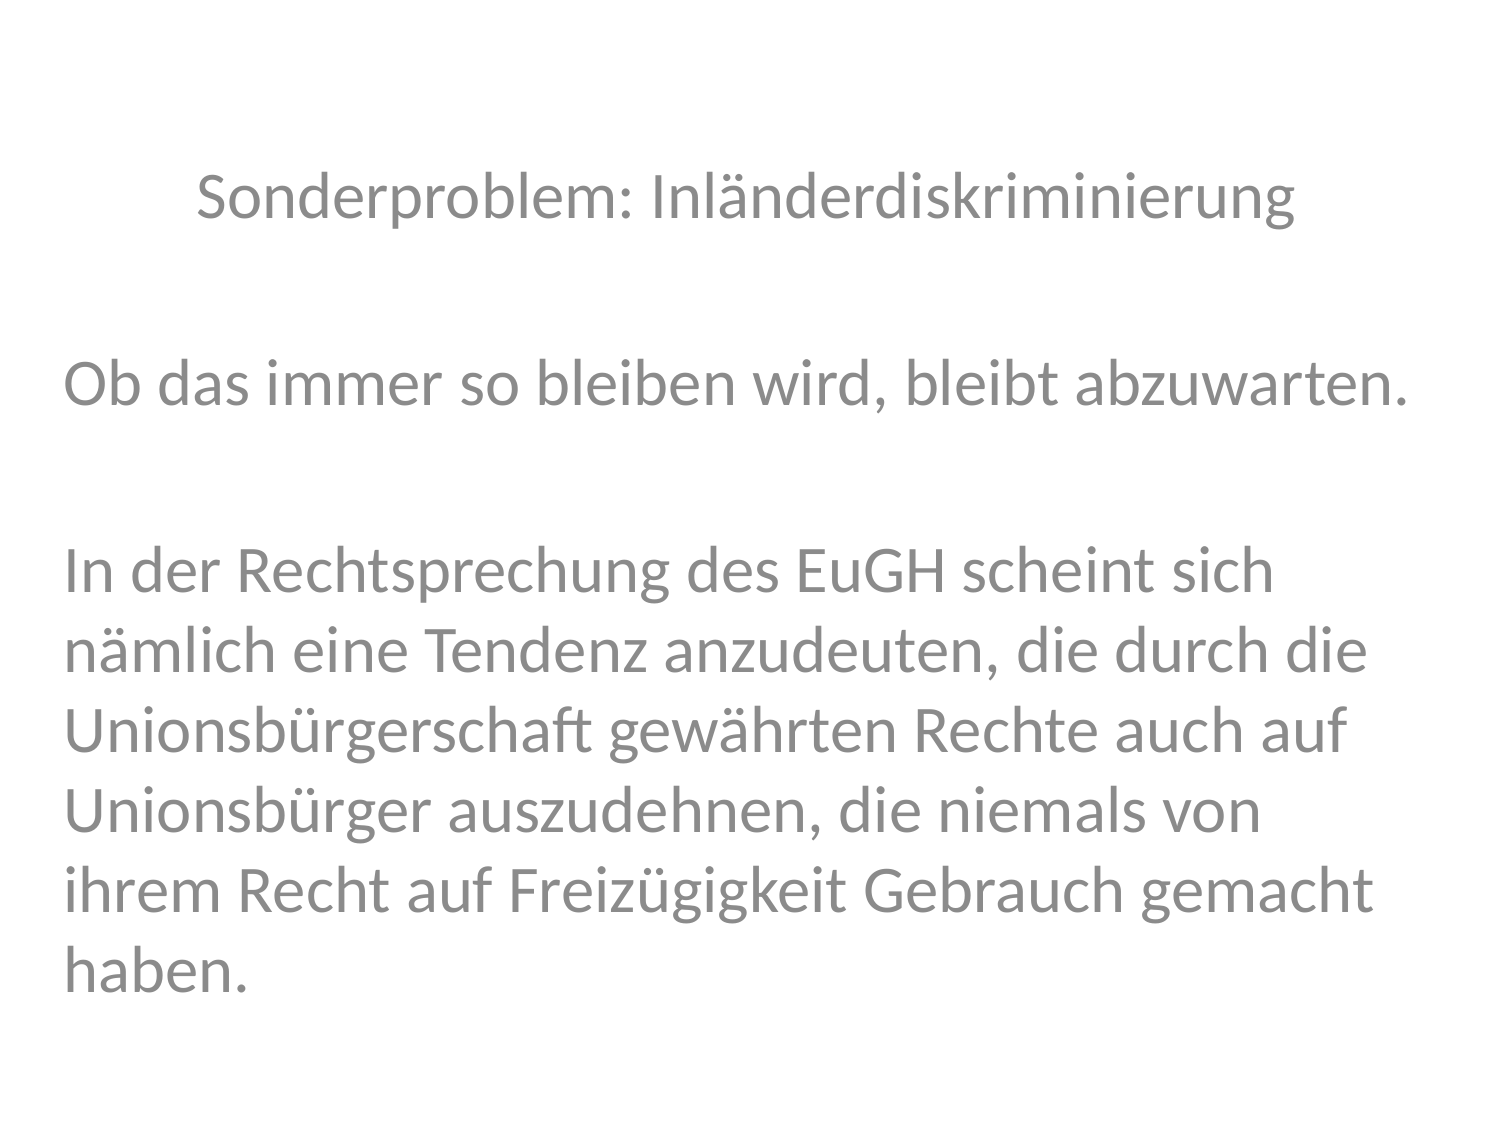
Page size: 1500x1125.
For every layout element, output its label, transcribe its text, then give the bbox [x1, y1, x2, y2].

subtitle Sonderproblem: Inländerdiskriminierung Ob das immer so bleiben wird, bleibt abzuwarten. In der Rechtsprechung des EuGH scheint sich nämlich eine Tendenz anzudeuten, die durch die Unionsbürgerschaft gewährten Rechte auch auf Unionsbürger auszudehnen, die niemals von ihrem Recht auf Freizügigkeit Gebrauch gemacht haben. [48, 50, 1446, 1063]
